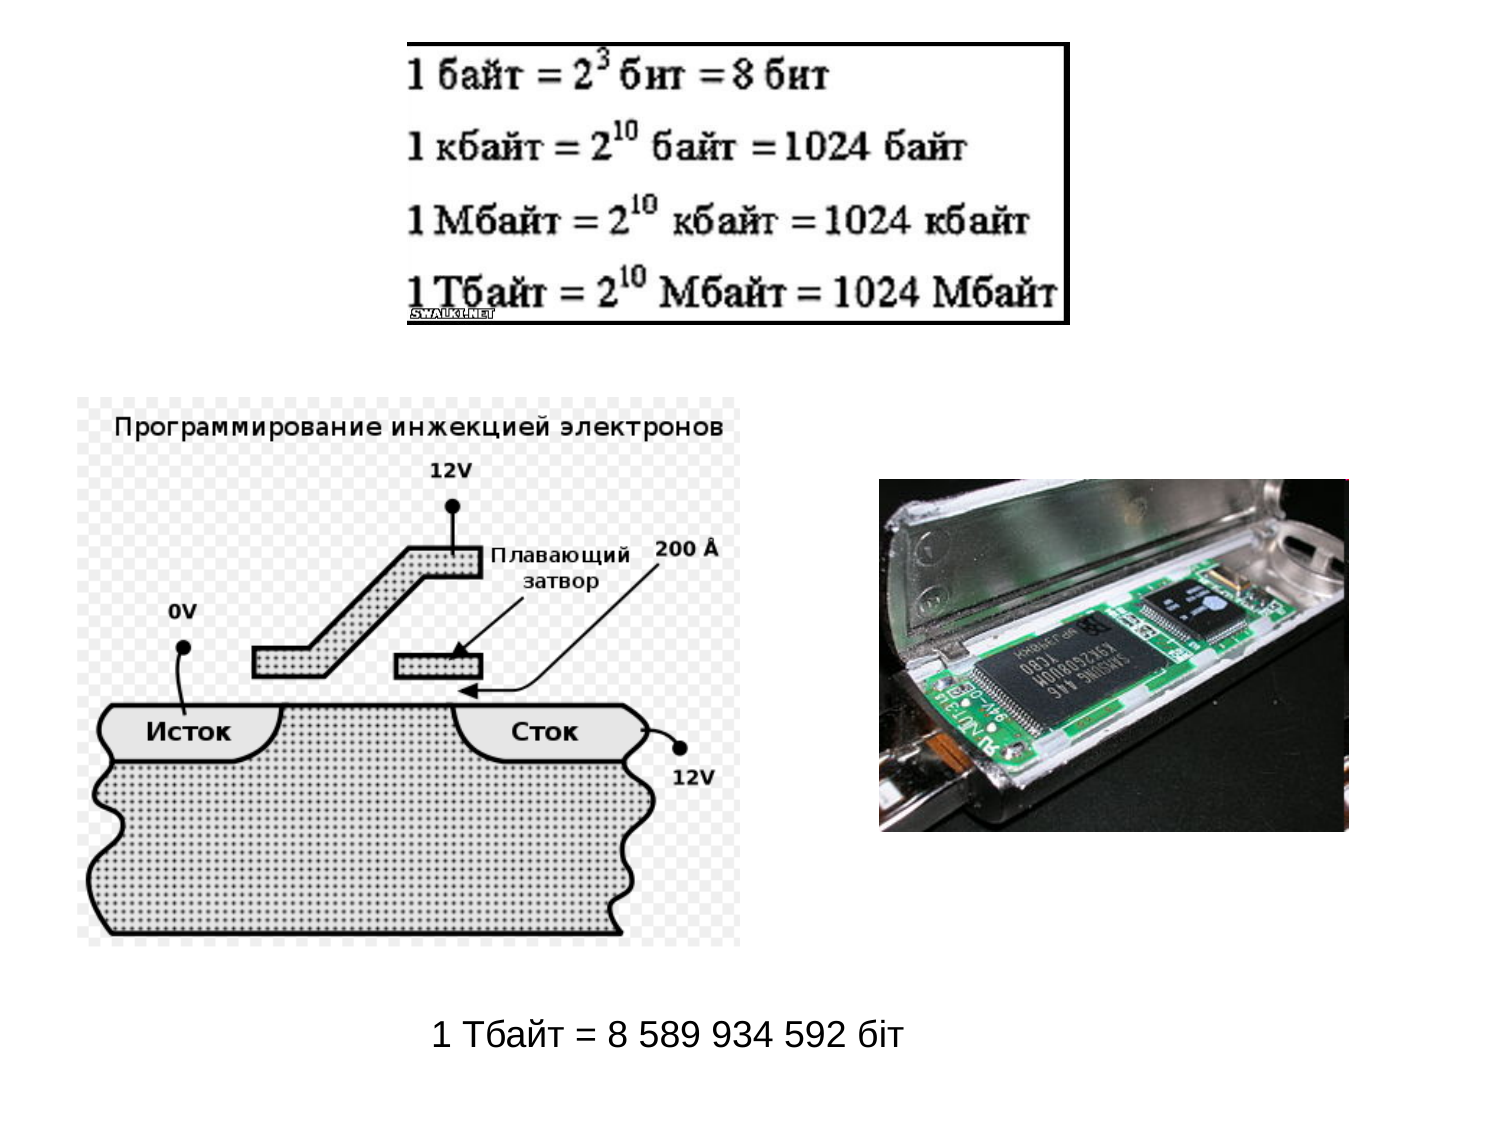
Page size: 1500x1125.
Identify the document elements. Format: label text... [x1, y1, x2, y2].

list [76, 397, 740, 948]
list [407, 42, 1070, 325]
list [879, 479, 1349, 832]
text_box 1 Тбайт = 8 589 934 592 біт [416, 1002, 920, 1063]
